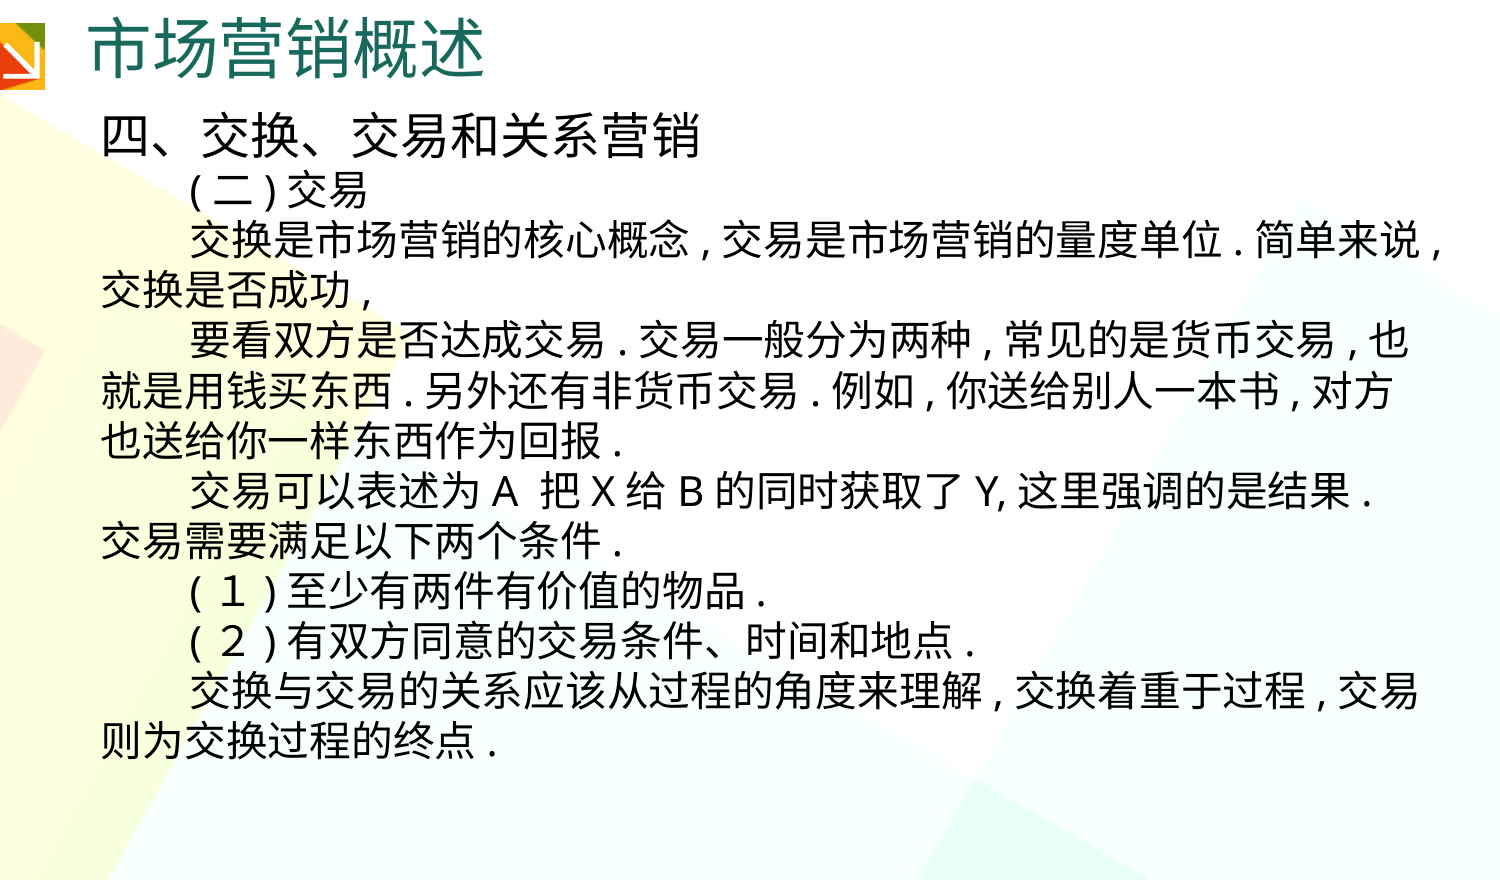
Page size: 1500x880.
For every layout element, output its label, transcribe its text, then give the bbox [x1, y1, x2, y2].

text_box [0, 23, 45, 90]
text_box 市场营销概述 [70, 0, 501, 95]
text_box 四、交换、交易和关系营销 (二)交易 交换是市场营销的核心概念,交易是市场营销的量度单位.简单来说,交换是否成功, 要看双方是否达成交易.交易一般分为两种,常见的是货币交易,也就是用钱买东西.另外还有非货币交易.例如,你送给别人一本书,对方也送给你一样东西作为回报. 交易可以表述为A 把X给B的同时获取了Y,这里强调的是结果.交易需要满足以下两个条件. (１)至少有两件有价值的物品. (２)有双方同意的交易条件、时间和地点. 交换与交易的关系应该从过程的角度来理解,交换着重于过程,交易则为交换过程的终点. [86, 96, 1439, 772]
